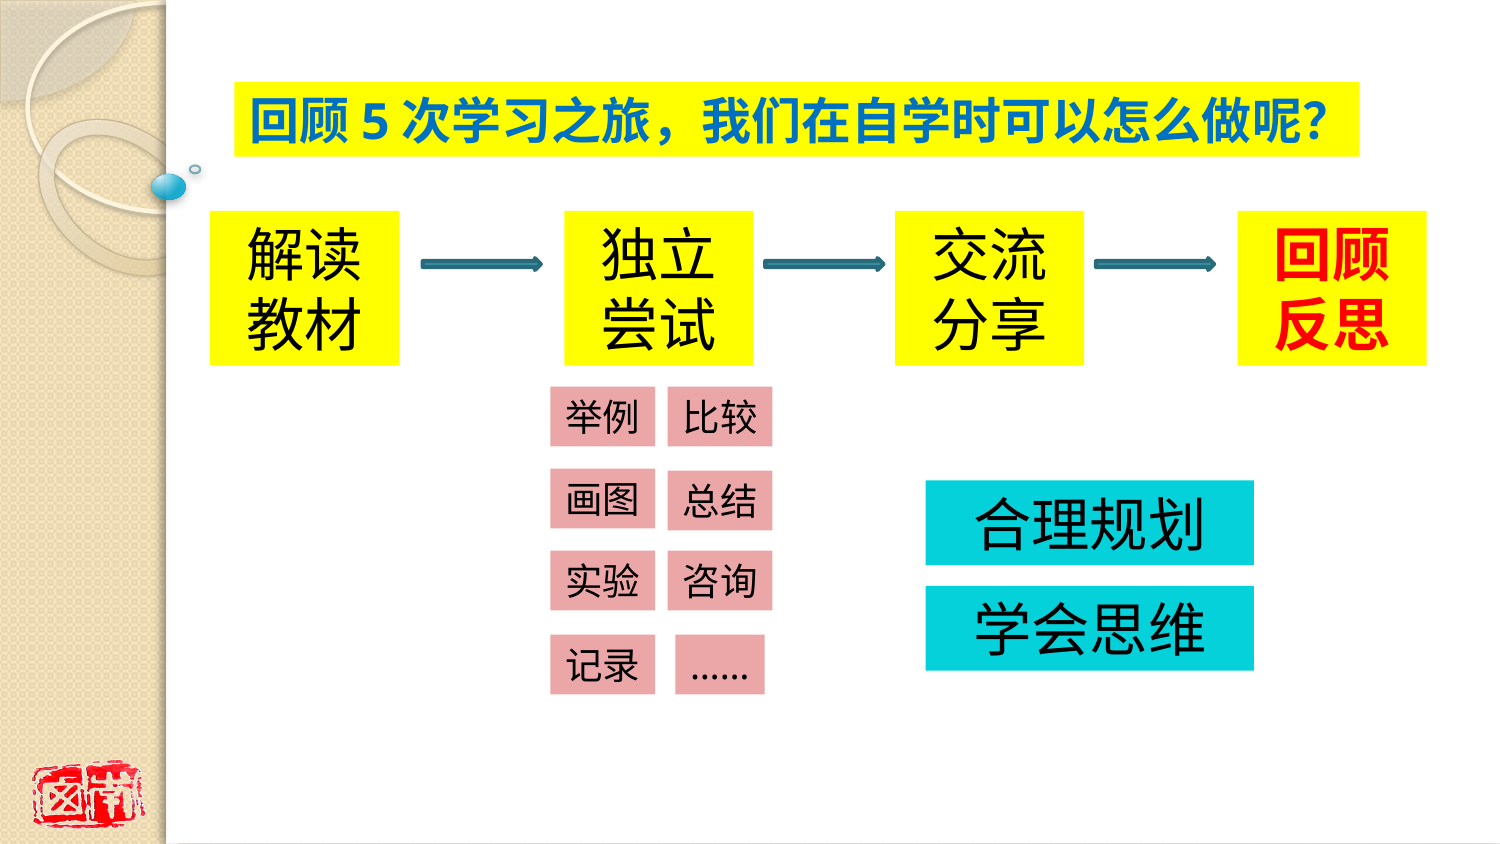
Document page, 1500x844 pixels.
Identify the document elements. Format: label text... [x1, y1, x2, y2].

text_box 实验 [550, 550, 656, 611]
text_box 回顾5次学习之旅，我们在自学时可以怎么做呢？ [234, 81, 1360, 157]
picture [29, 758, 148, 830]
text_box 咨询 [667, 550, 773, 611]
text_box 画图 [550, 468, 656, 529]
text_box 总结 [667, 470, 773, 531]
text_box 比较 [667, 386, 773, 447]
text_box 学会思维 [925, 585, 1254, 671]
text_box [209, 210, 1427, 368]
text_box 合理规划 [925, 480, 1254, 566]
text_box …… [675, 634, 765, 695]
text_box 举例 [550, 386, 656, 447]
text_box 记录 [550, 634, 656, 695]
